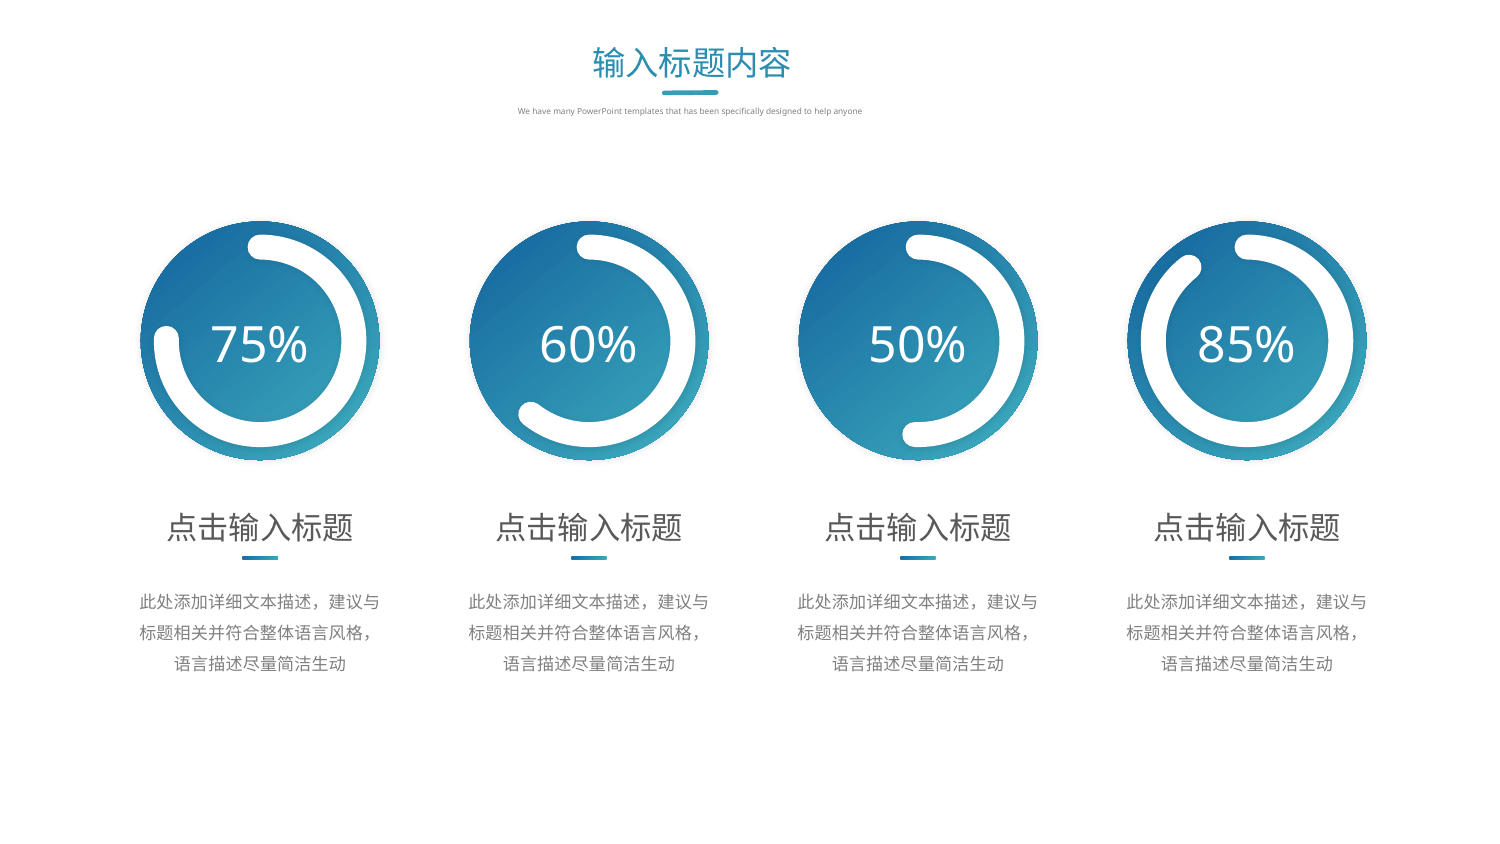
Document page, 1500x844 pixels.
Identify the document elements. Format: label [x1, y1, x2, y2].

text_box [798, 221, 1038, 461]
text_box [116, 500, 404, 683]
text_box [445, 500, 733, 715]
text_box [774, 500, 1062, 683]
text_box [469, 221, 709, 461]
text_box [140, 221, 380, 461]
text_box [1127, 221, 1367, 461]
text_box [1103, 500, 1391, 683]
text_box [485, 34, 895, 124]
